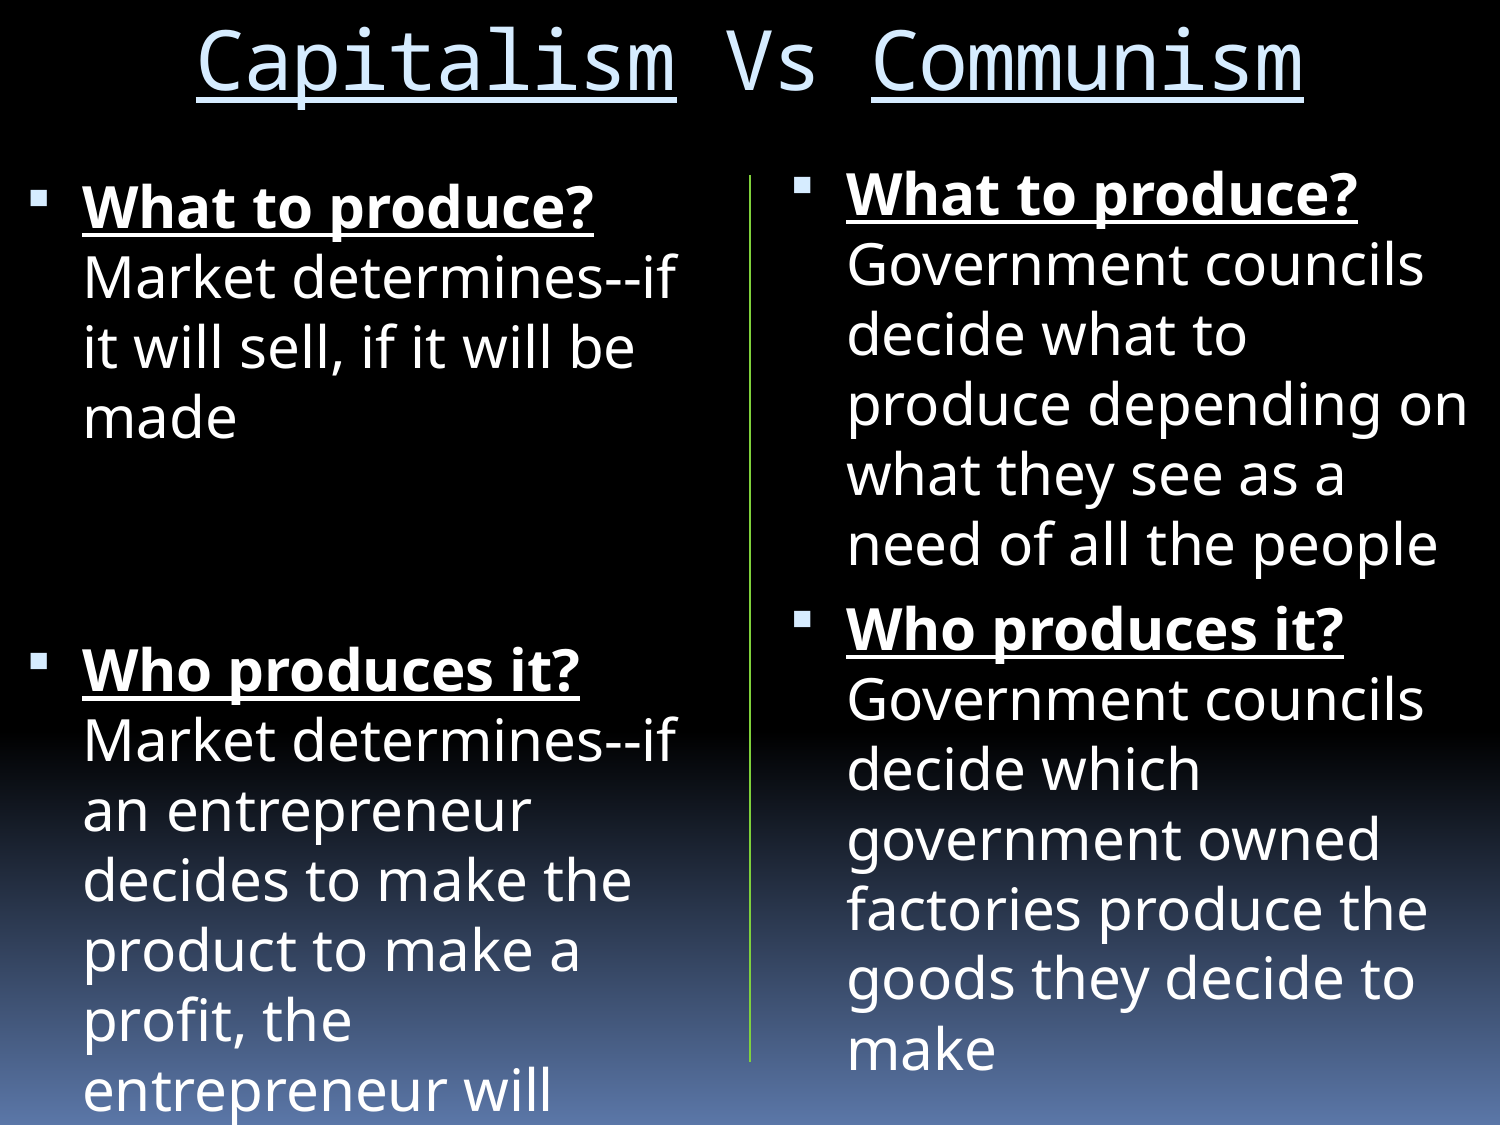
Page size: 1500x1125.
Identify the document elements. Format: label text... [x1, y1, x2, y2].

list What to produce? Government councils decide what to produce depending on what they see as a need of all the people Who produces it? Government councils decide which government owned factories produce the goods they decide to make [763, 149, 1500, 1033]
list What to produce? Market determines--if it will sell, if it will be made Who produces it? Market determines--if an entrepreneur decides to make the product to make a profit, the entrepreneur will produce it [0, 162, 739, 1033]
title Capitalism Vs Communism [75, 0, 1425, 150]
